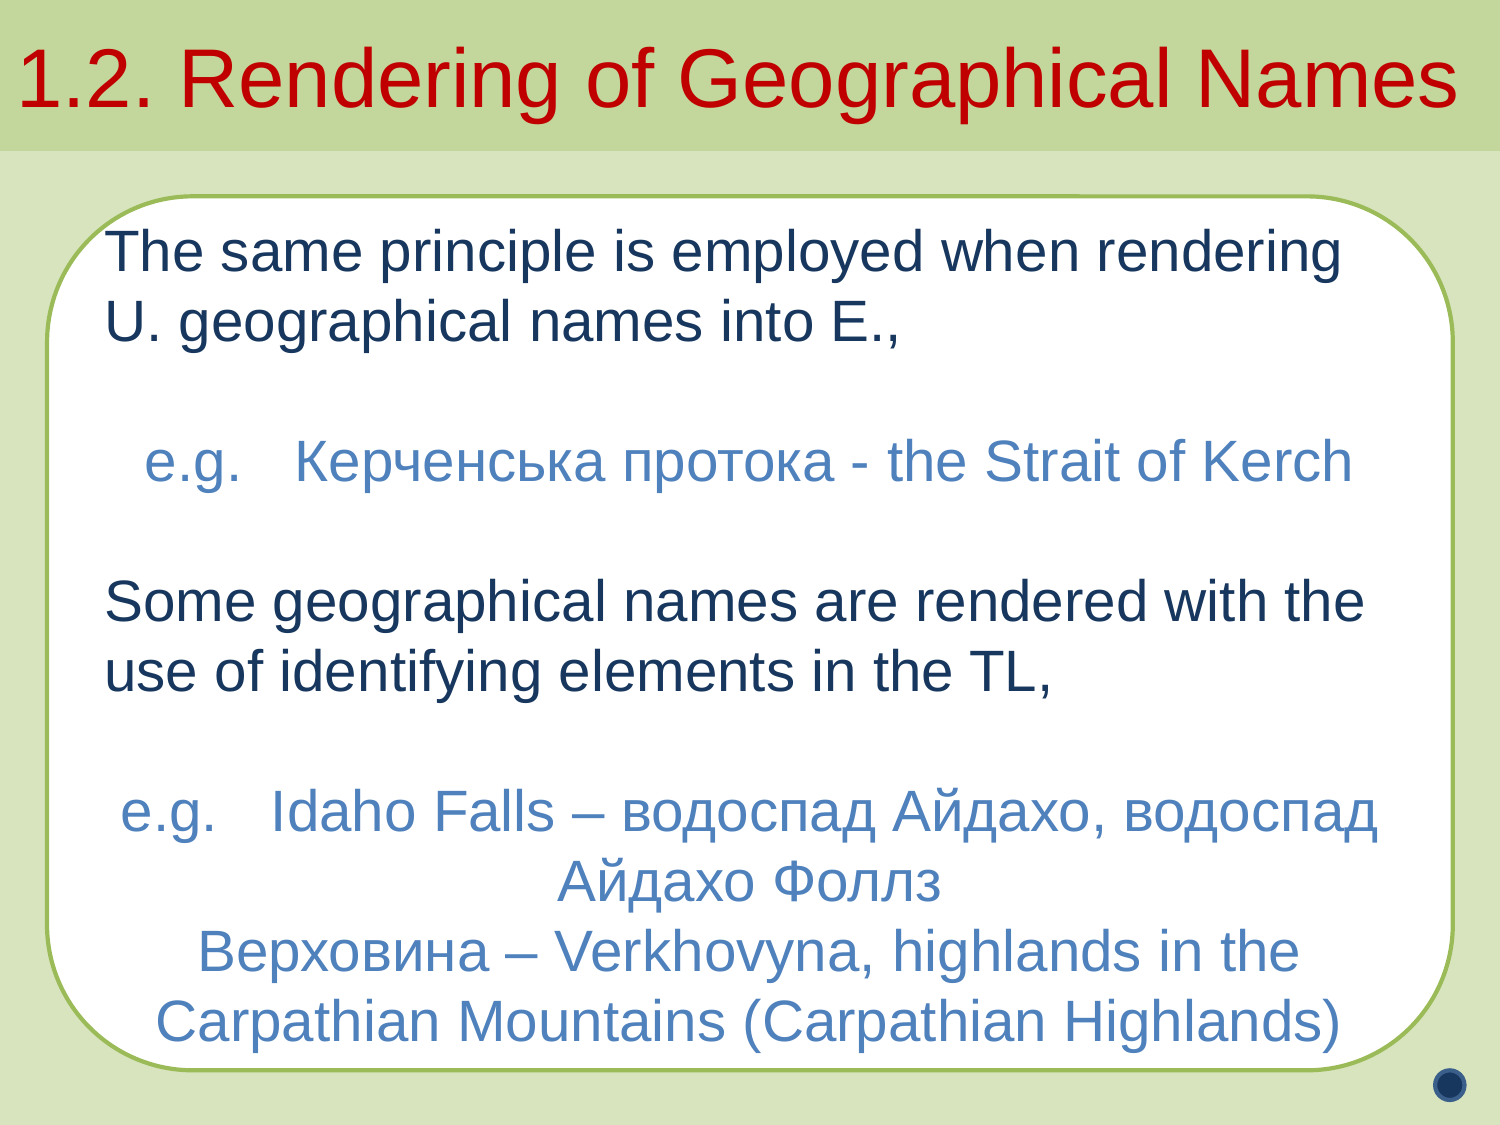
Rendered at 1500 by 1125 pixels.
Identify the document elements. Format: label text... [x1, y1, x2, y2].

text_box [1433, 1068, 1467, 1103]
text_box The same principle is employed when rendering U. geographical names into E., e.g. Керченська протока - the Strait of Kerch Some geographical names are rendered with the use of identifying elements in the TL, e.g. Idaho Falls – водоспад Айдахо, водоспад Айдахо Фоллз Верховина – Verkhovyna, highlands in the Carpathian Mountains (Carpathian Highlands) [44, 194, 1455, 1073]
text_box 1.2. Rendering of Geographical Names [0, 0, 1500, 151]
